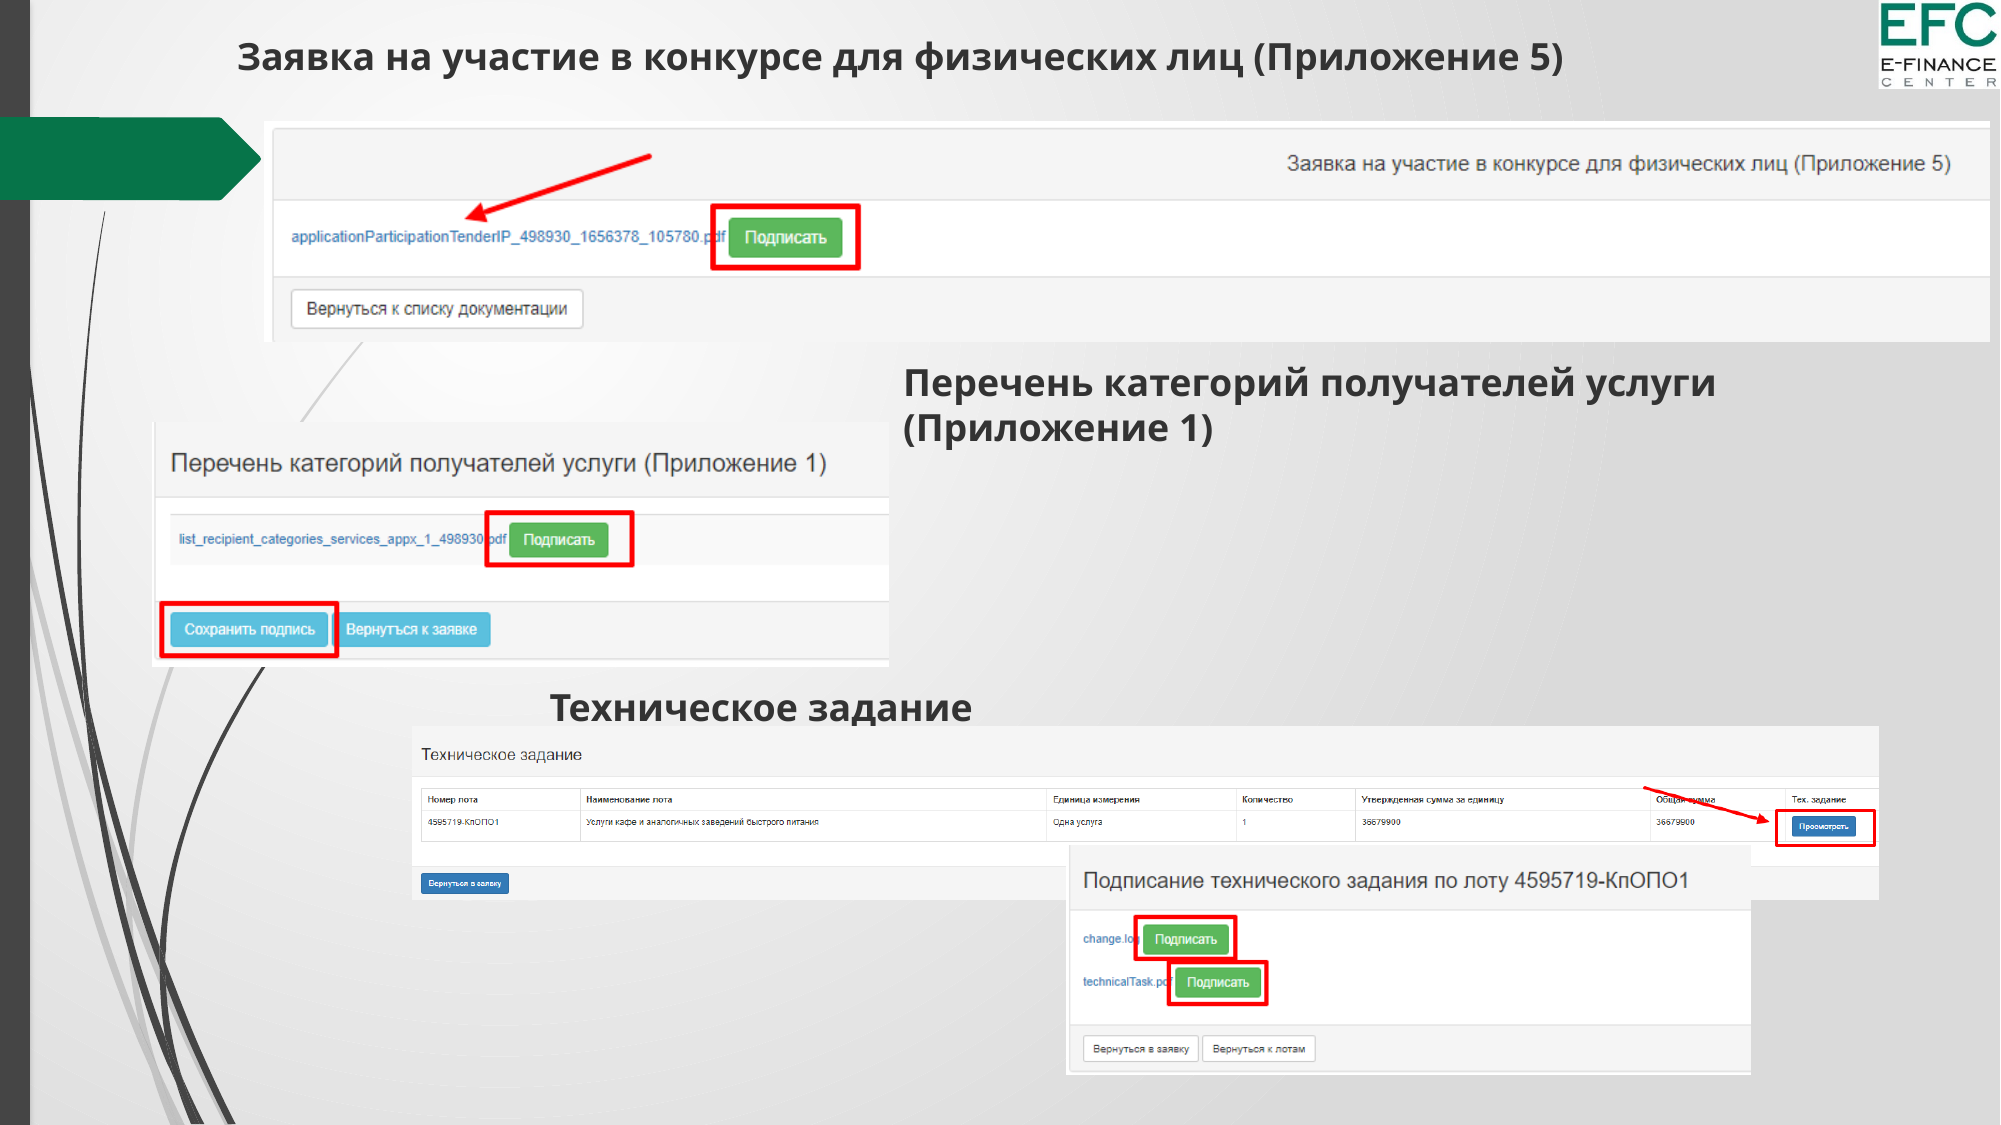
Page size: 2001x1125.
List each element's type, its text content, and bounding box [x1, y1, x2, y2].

picture [411, 725, 1879, 1075]
text_box Техническое задание [534, 676, 989, 725]
text_box Перечень категорий получателей услуги (Приложение 1) [888, 351, 1990, 457]
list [264, 120, 1990, 342]
title Заявка на участие в конкурсе для физических лиц (Приложение 5) [221, 25, 1848, 95]
picture [1878, 0, 2001, 90]
picture [152, 422, 889, 667]
